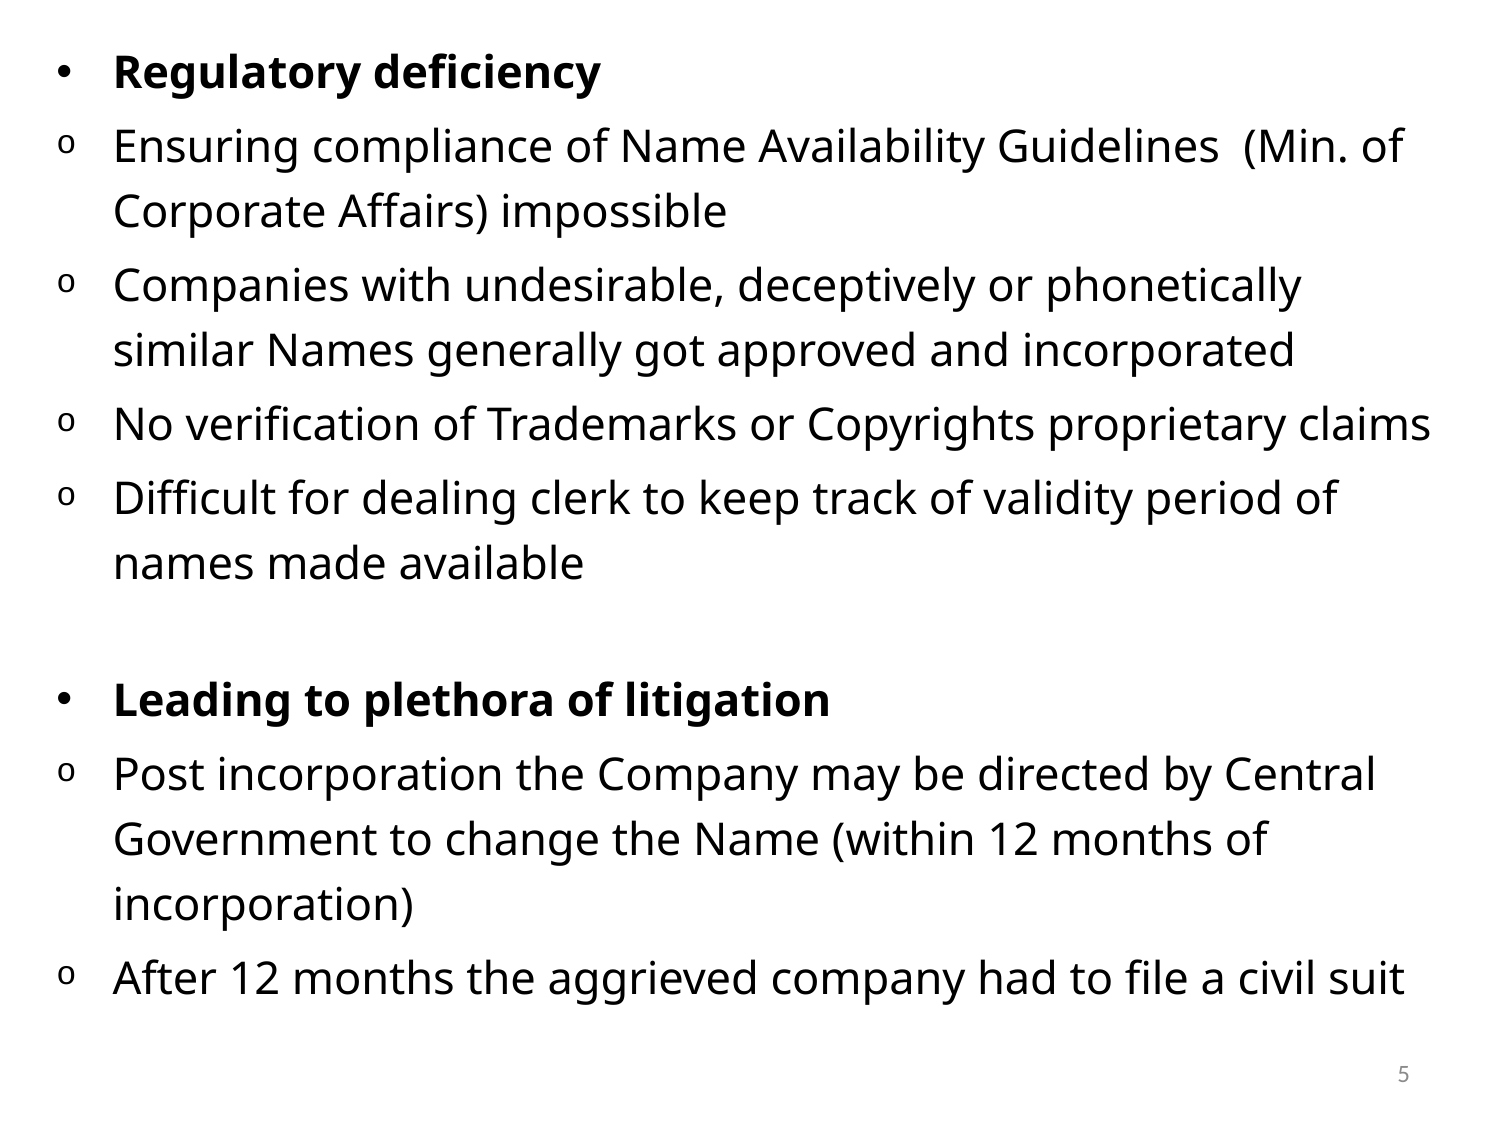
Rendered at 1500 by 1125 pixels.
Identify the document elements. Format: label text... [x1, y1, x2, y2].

slide_number 5 [1074, 1042, 1425, 1103]
list Regulatory deficiency Ensuring compliance of Name Availability Guidelines (Min. of Corporate Affairs) impossible Companies with undesirable, deceptively or phonetically similar Names generally got approved and incorporated No verification of Trademarks or Copyrights proprietary claims Difficult for dealing clerk to keep track of validity period of names made available Leading to plethora of litigation Post incorporation the Company may be directed by Central Government to change the Name (within 12 months of incorporation) After 12 months the aggrieved company had to file a civil suit [41, 30, 1459, 1094]
